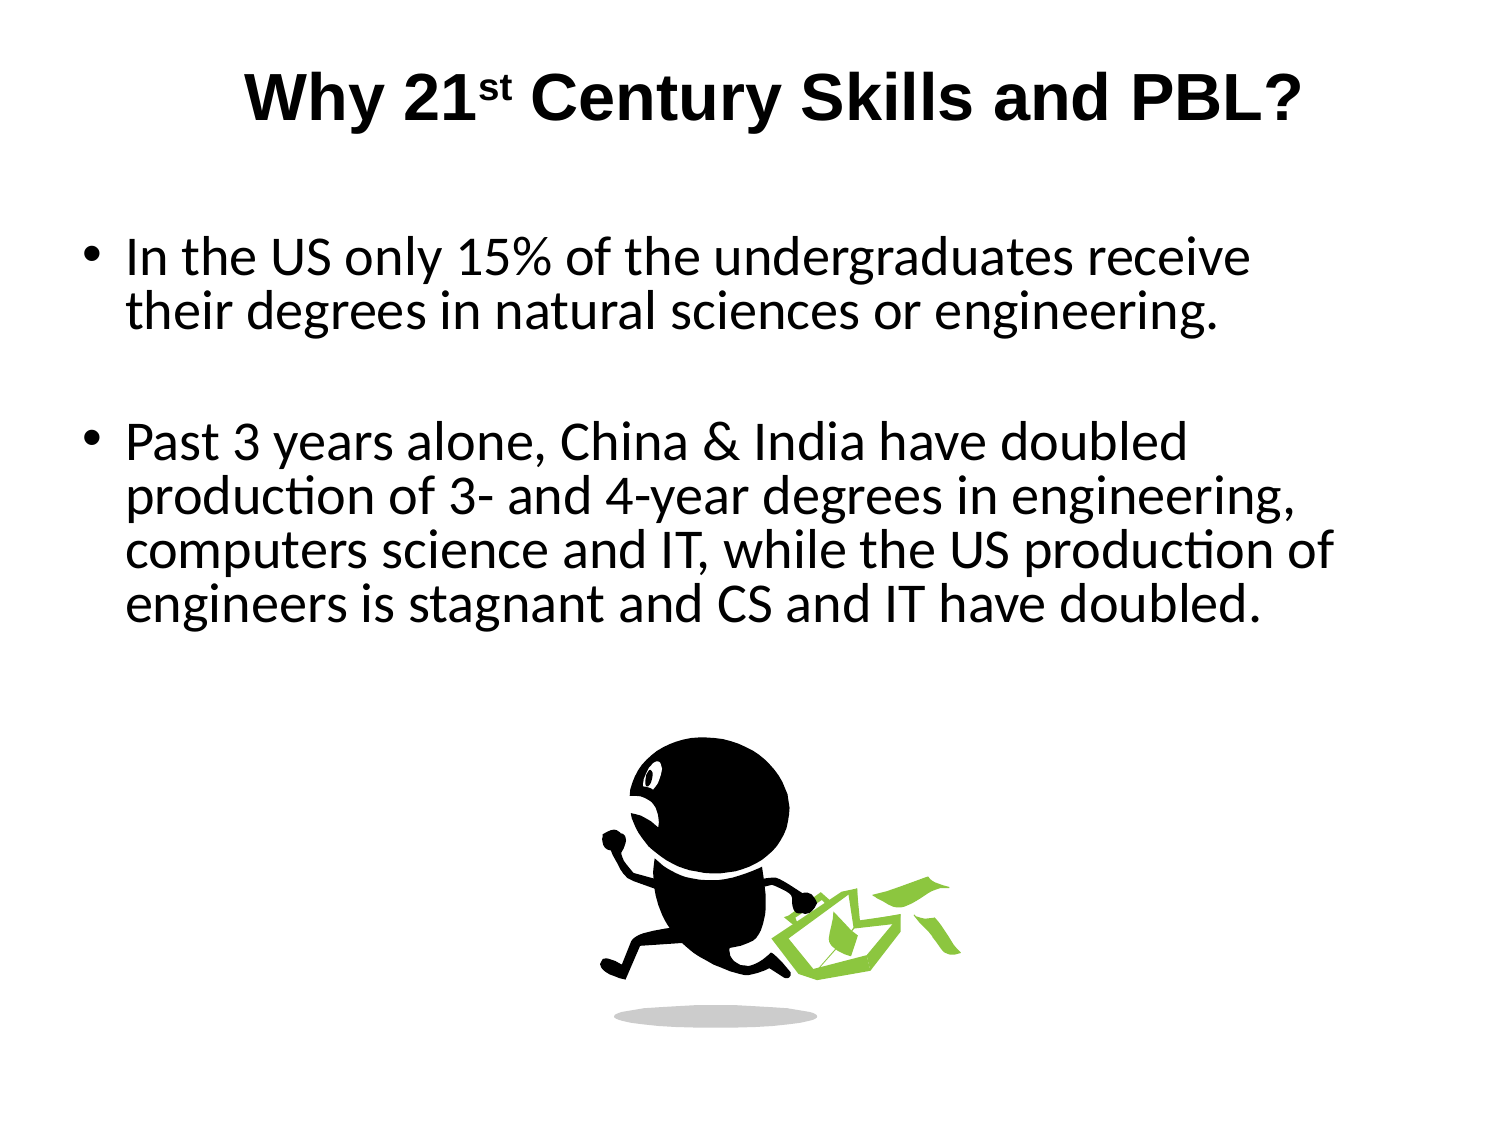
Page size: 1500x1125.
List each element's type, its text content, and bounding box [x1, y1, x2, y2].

title Why 21st Century Skills and PBL? [124, 0, 1426, 188]
picture [599, 737, 962, 1028]
list In the US only 15% of the undergraduates receive their degrees in natural sciences or engineering. Past 3 years alone, China & India have doubled production of 3- and 4-year degrees in engineering, computers science and IT, while the US production of engineers is stagnant and CS and IT have doubled. [49, 224, 1388, 837]
